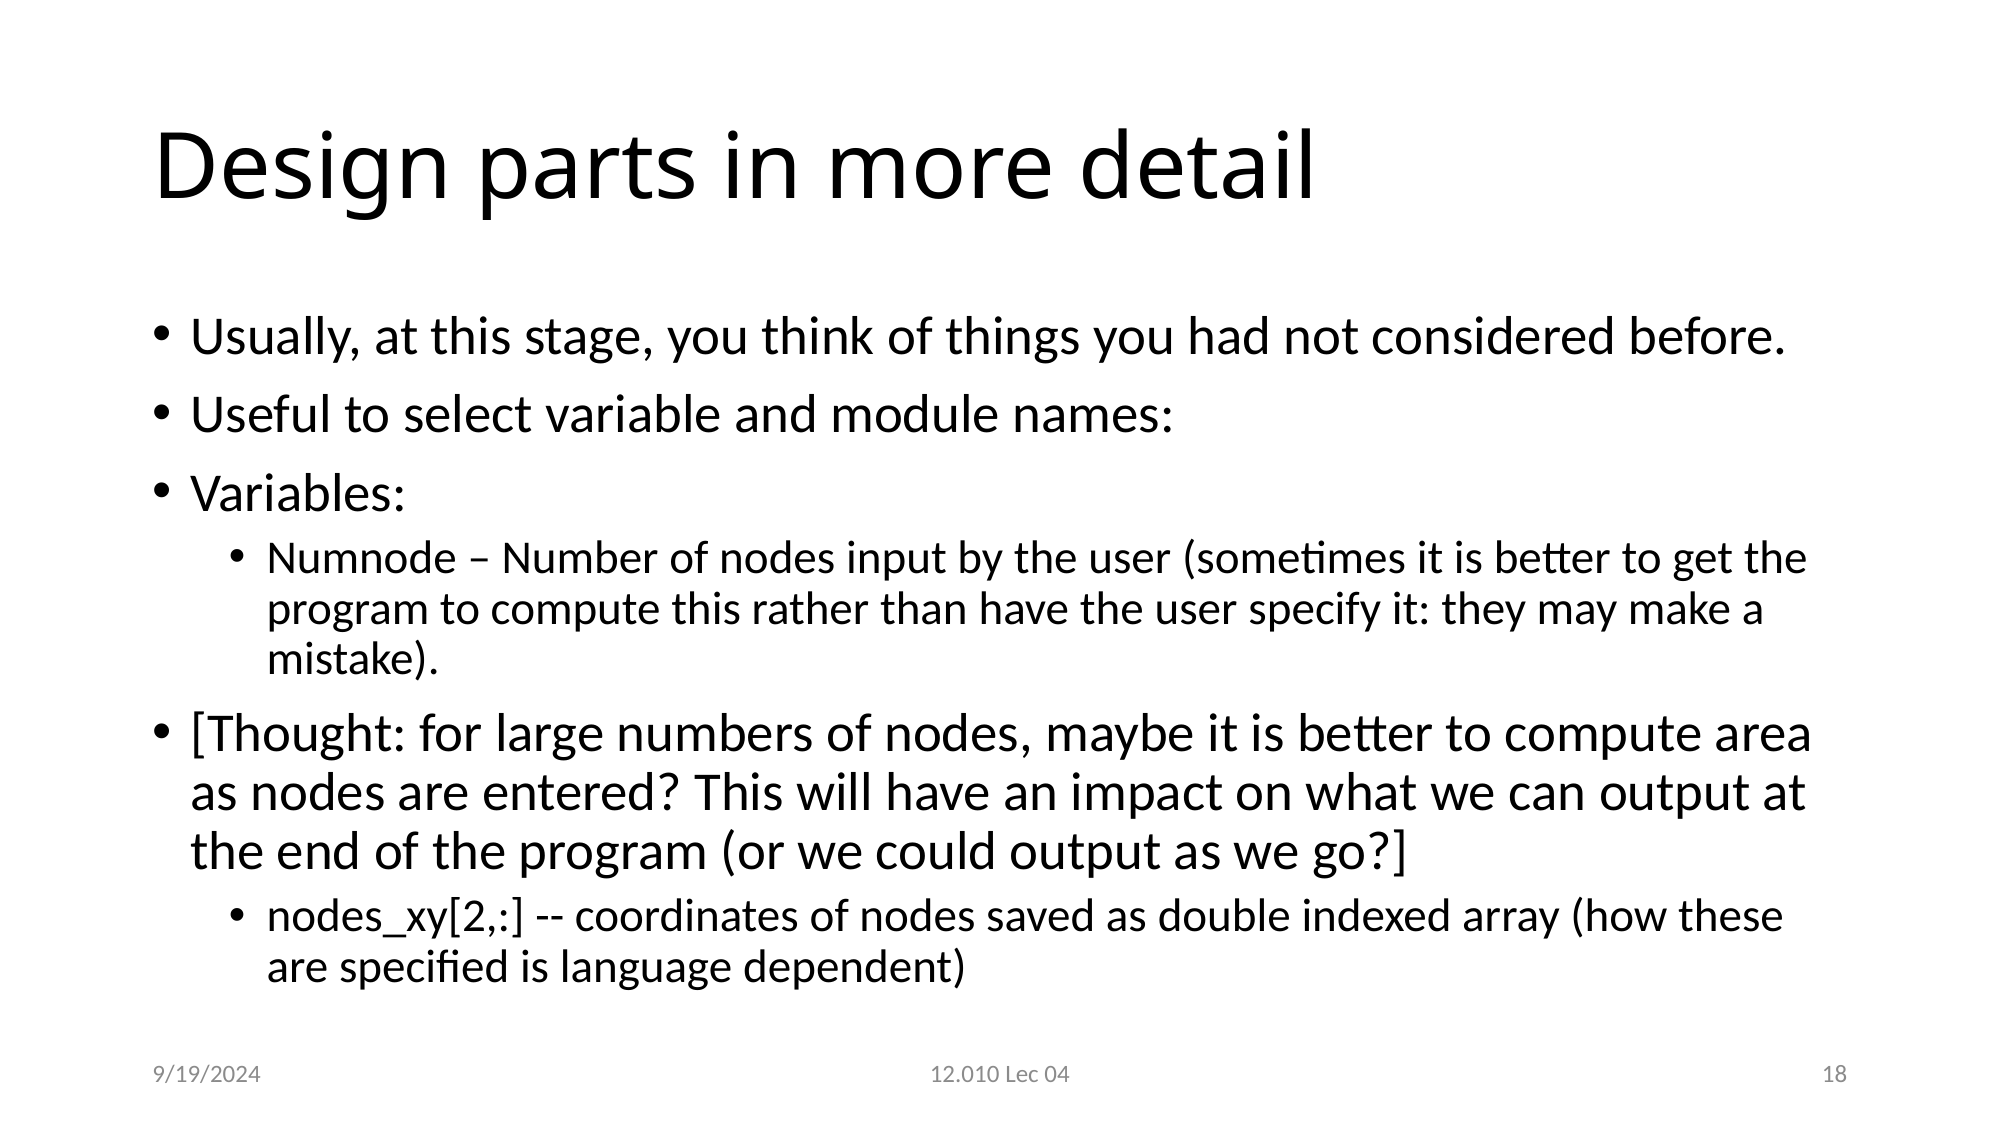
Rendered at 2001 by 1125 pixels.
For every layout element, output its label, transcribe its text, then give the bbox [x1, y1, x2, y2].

list Usually, at this stage, you think of things you had not considered before. Useful to select variable and module names: Variables: Numnode – Number of nodes input by the user (sometimes it is better to get the program to compute this rather than have the user specify it: they may make a mistake). [Thought: for large numbers of nodes, maybe it is better to compute area as nodes are entered? This will have an impact on what we can output at the end of the program (or we could output as we go?] nodes_xy[2,:] -- coordinates of nodes saved as double indexed array (how these are specified is language dependent) [137, 299, 1863, 1014]
slide_number 18 [1412, 1042, 1863, 1103]
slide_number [137, 1042, 588, 1103]
footer 12.010 Lec 04 [662, 1042, 1338, 1103]
title Design parts in more detail [137, 59, 1863, 278]
